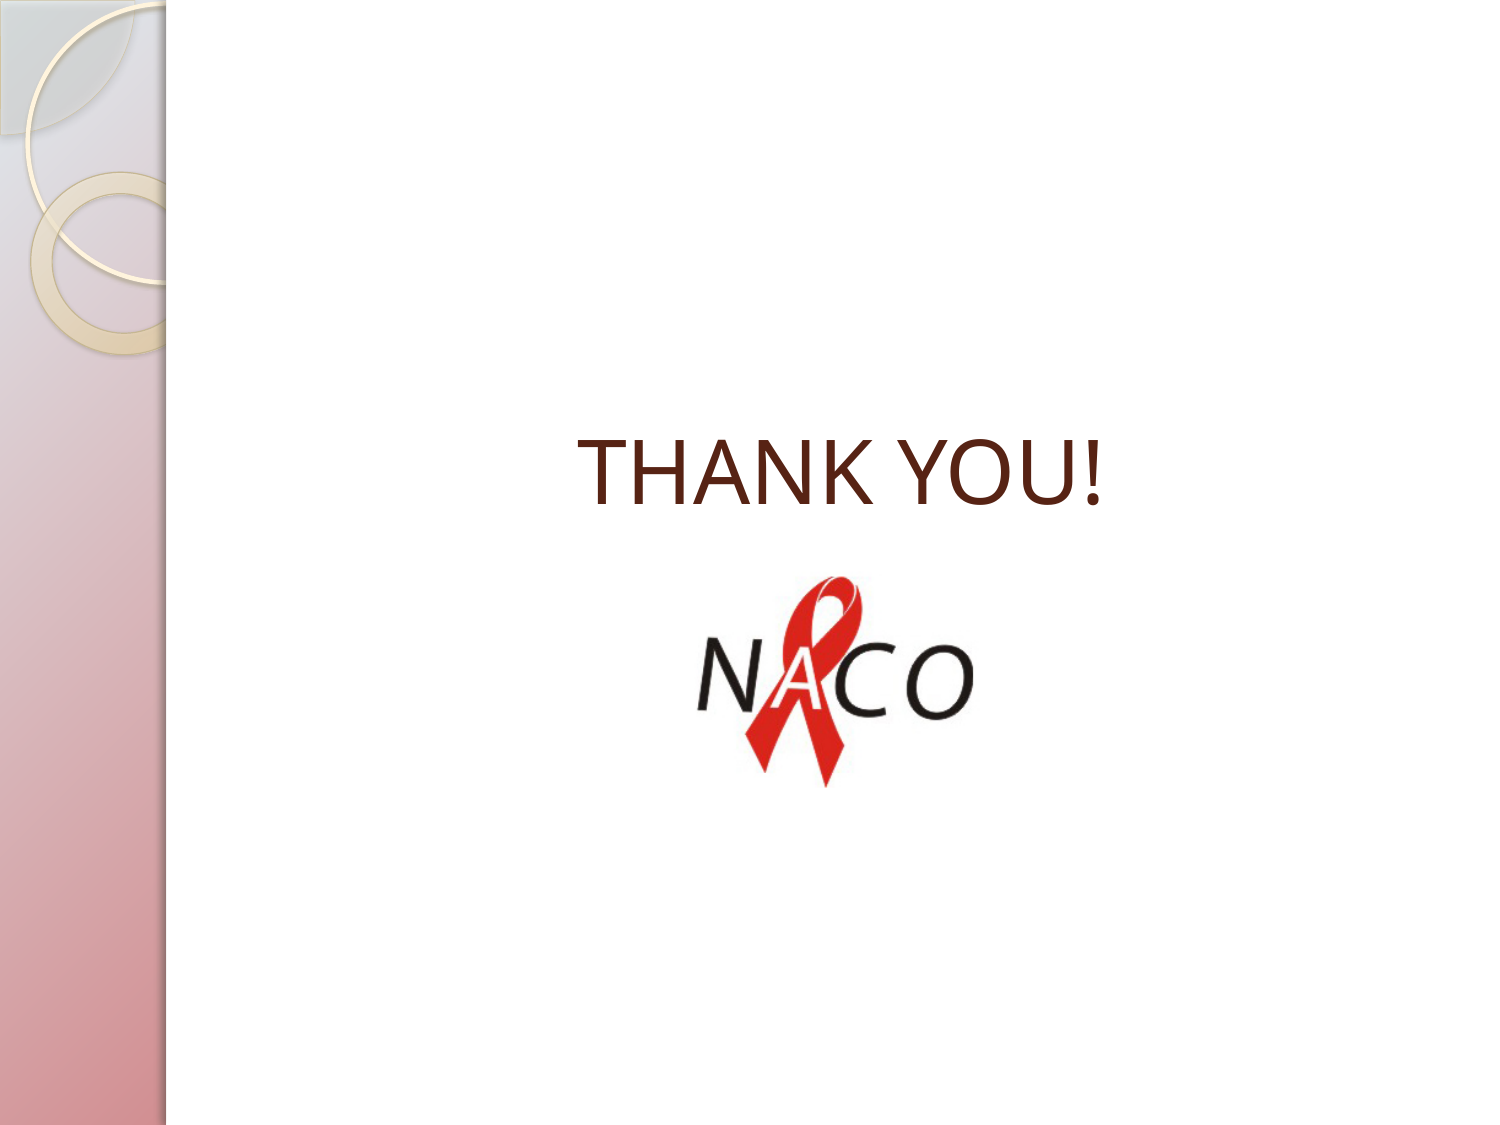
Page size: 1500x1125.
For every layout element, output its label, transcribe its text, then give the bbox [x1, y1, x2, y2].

title THANK YOU! [562, 375, 1165, 563]
picture [674, 562, 994, 801]
